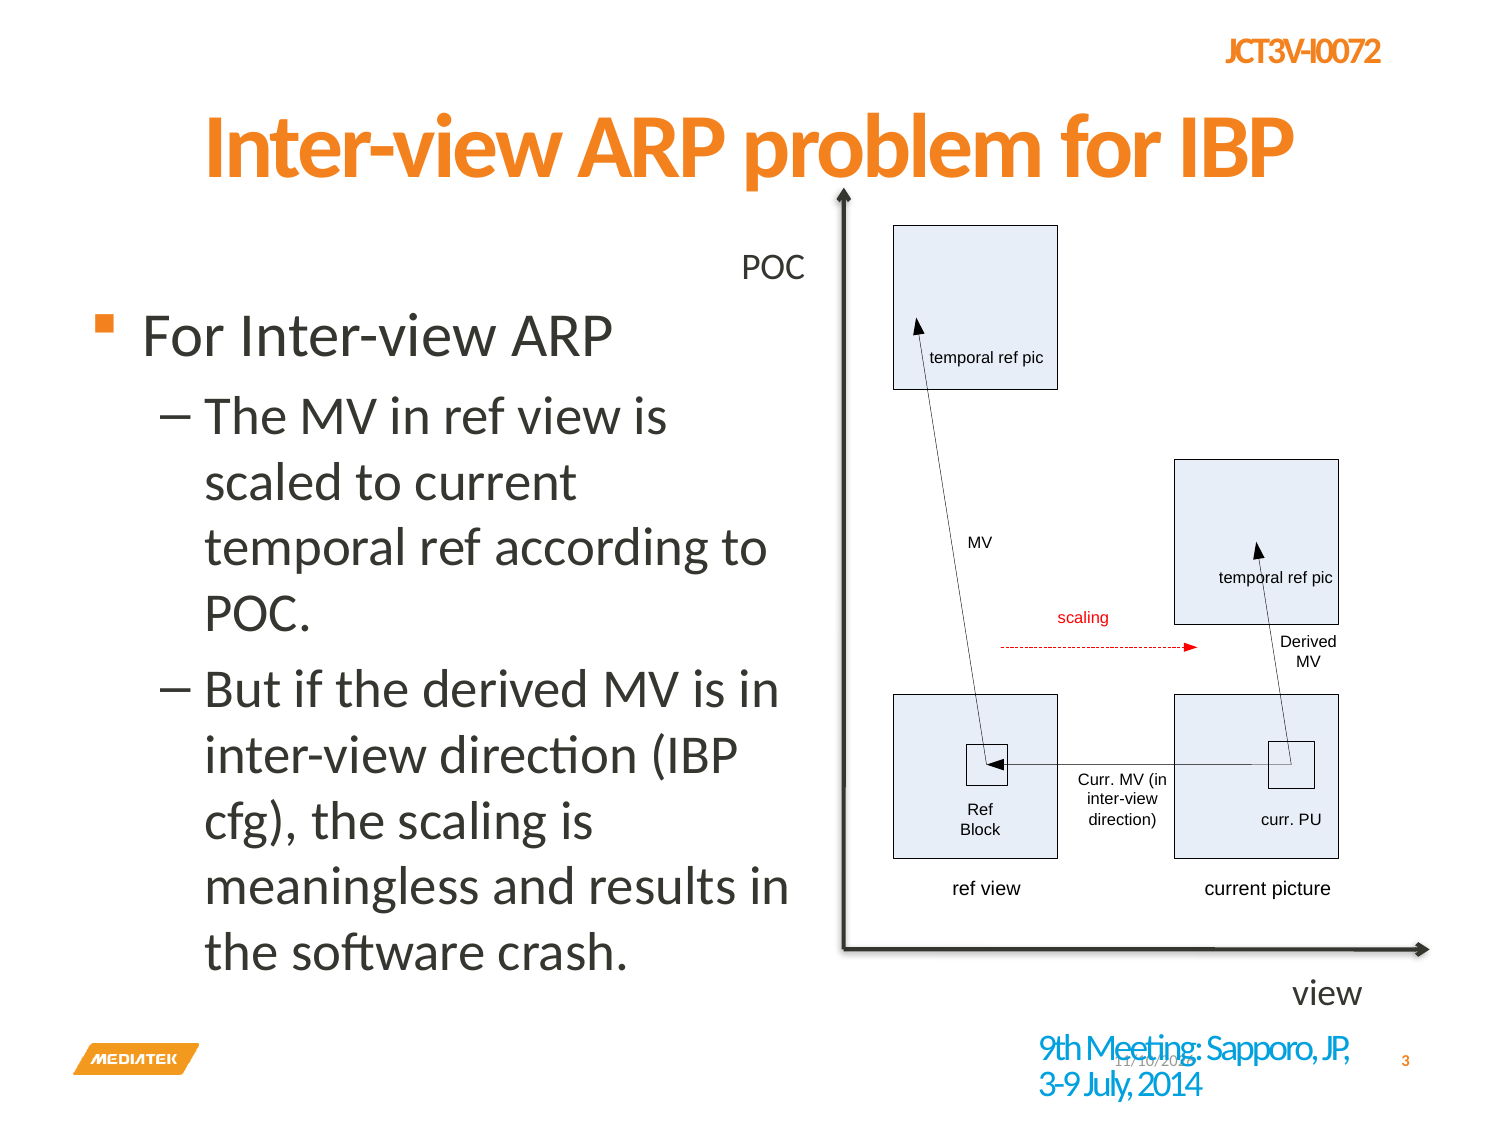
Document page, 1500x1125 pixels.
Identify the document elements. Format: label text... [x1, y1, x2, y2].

text_box view [1277, 960, 1418, 1021]
text_box POC [726, 234, 832, 295]
slide_number 3 [1251, 1029, 1425, 1090]
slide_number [1098, 1029, 1251, 1090]
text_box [855, 222, 1361, 909]
list For Inter-view ARP The MV in ref view is scaled to current temporal ref according to POC. But if the derived MV is in inter-view direction (IBP cfg), the scaling is meaningless and results in the software crash. [75, 286, 809, 990]
picture [73, 1043, 199, 1075]
title Inter-view ARP problem for IBP [75, 99, 1425, 287]
